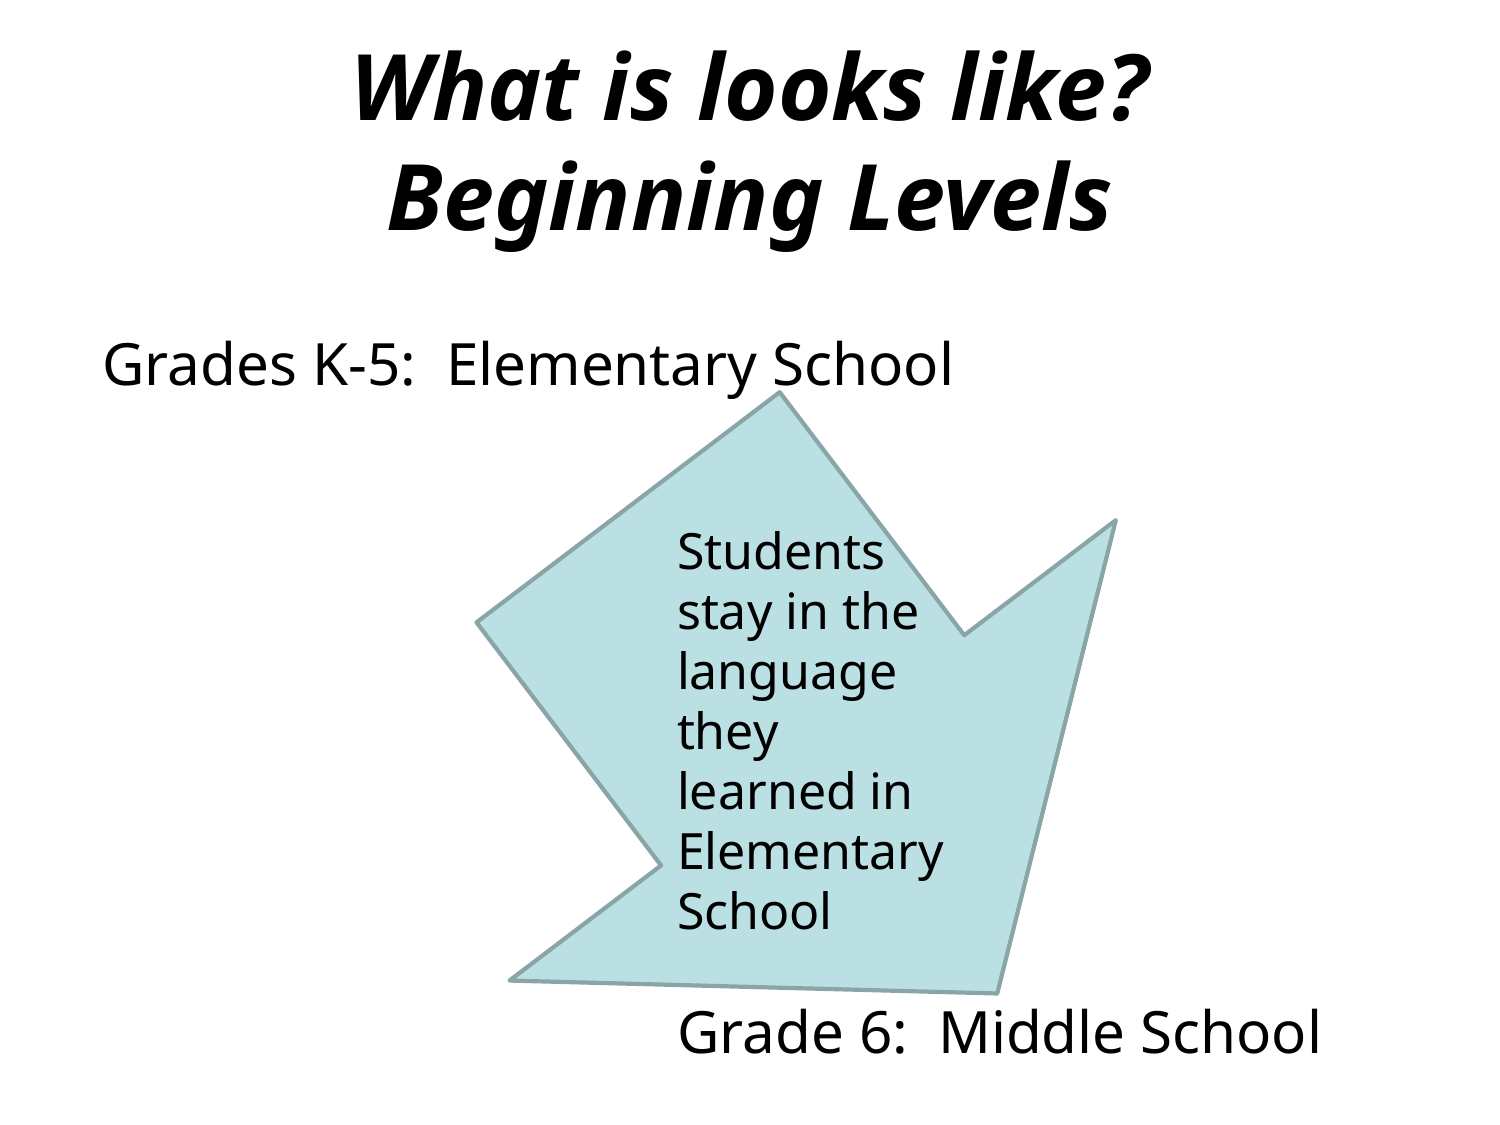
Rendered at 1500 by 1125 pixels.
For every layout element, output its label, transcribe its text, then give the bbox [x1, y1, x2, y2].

list Grade 6: Middle School [662, 987, 1426, 1113]
text_box [474, 390, 1118, 996]
list Grades K-5: Elementary School [87, 319, 1013, 1063]
text_box Students stay in the language they learned in Elementary School [662, 512, 963, 948]
title What is looks like? Beginning Levels [74, 44, 1426, 233]
